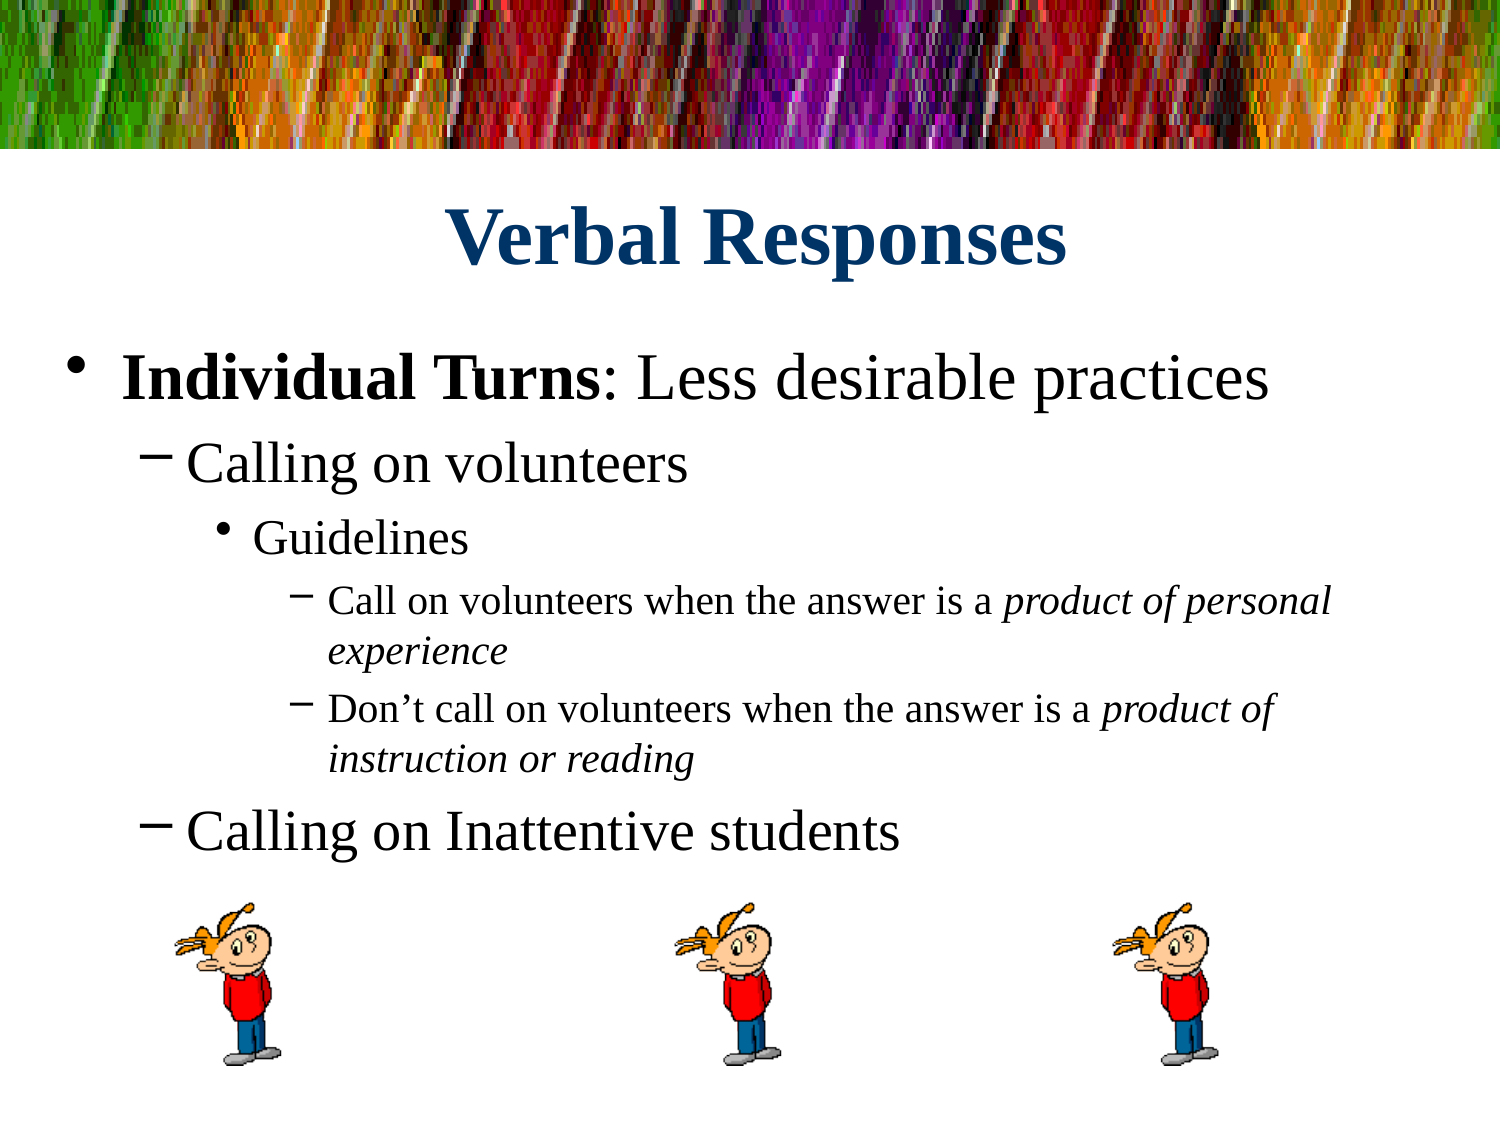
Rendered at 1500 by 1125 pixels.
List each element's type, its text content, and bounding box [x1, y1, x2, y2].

picture [0, 0, 1500, 149]
title Verbal Responses [49, 137, 1463, 324]
list Individual Turns: Less desirable practices Calling on volunteers Guidelines Call on volunteers when the answer is a product of personal experience Don’t call on volunteers when the answer is a product of instruction or reading Calling on Inattentive students [49, 324, 1463, 1001]
picture [1099, 868, 1266, 1066]
picture [662, 868, 829, 1066]
picture [162, 868, 329, 1066]
